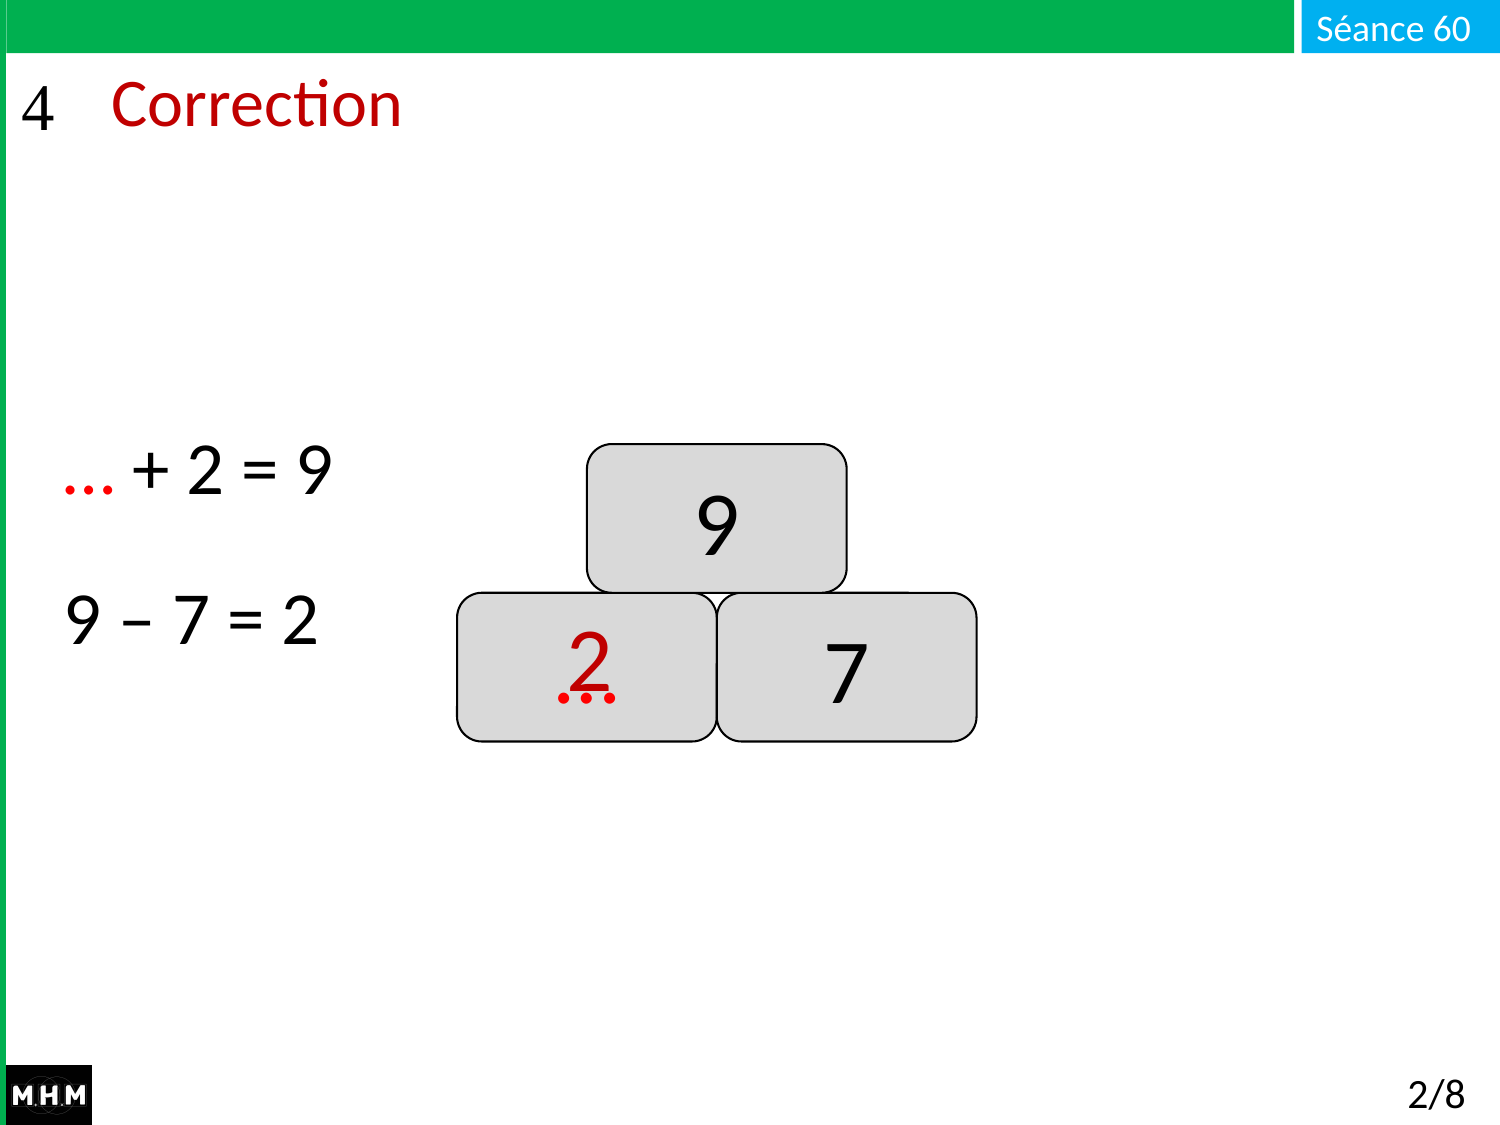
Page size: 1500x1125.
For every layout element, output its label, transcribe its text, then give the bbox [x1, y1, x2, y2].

title Correction [96, 60, 1391, 150]
text_box 9 [585, 443, 848, 594]
picture [6, 1065, 92, 1125]
text_box … + 2 = 9 [48, 412, 430, 518]
text_box 7 [715, 591, 978, 743]
list 2/8 [1373, 1064, 1500, 1125]
text_box 9 – 7 = 2 [48, 562, 430, 668]
text_box … [455, 591, 717, 743]
text_box 2 [552, 592, 622, 718]
